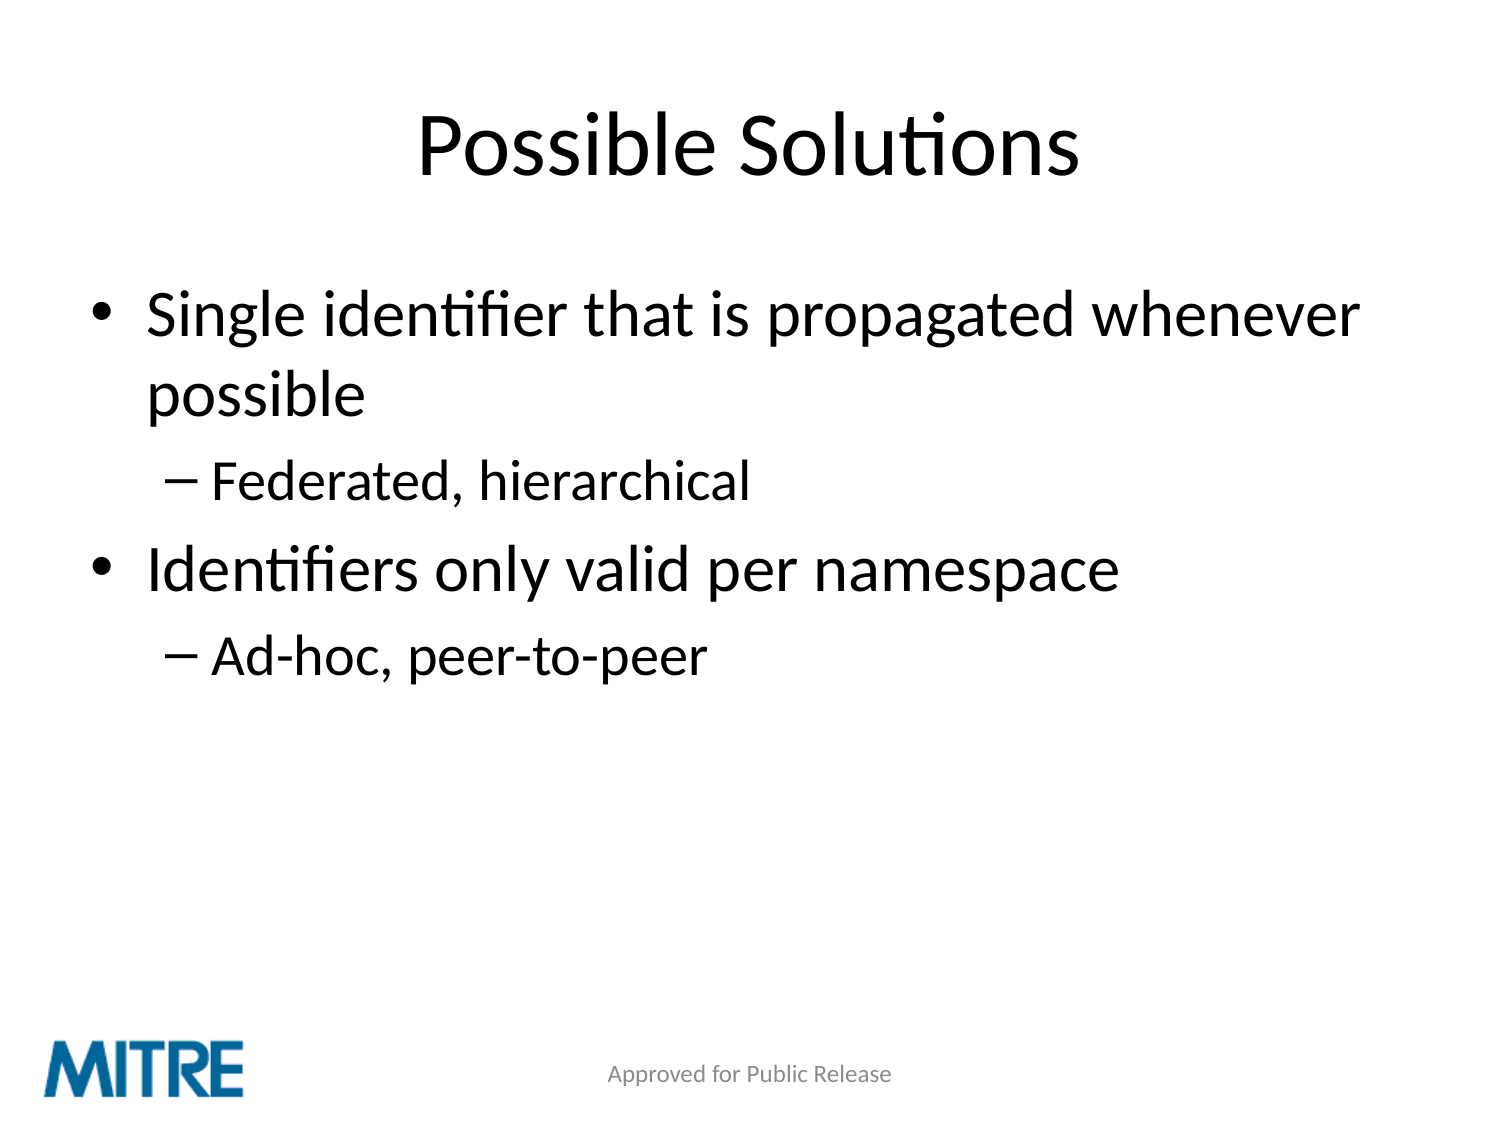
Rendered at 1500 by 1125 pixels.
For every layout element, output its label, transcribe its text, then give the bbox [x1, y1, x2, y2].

list Single identifier that is propagated whenever possible Federated, hierarchical Identifiers only valid per namespace Ad-hoc, peer-to-peer [75, 262, 1425, 1005]
footer Approved for Public Release [512, 1042, 988, 1103]
title Possible Solutions [75, 45, 1425, 233]
picture [37, 1033, 250, 1103]
